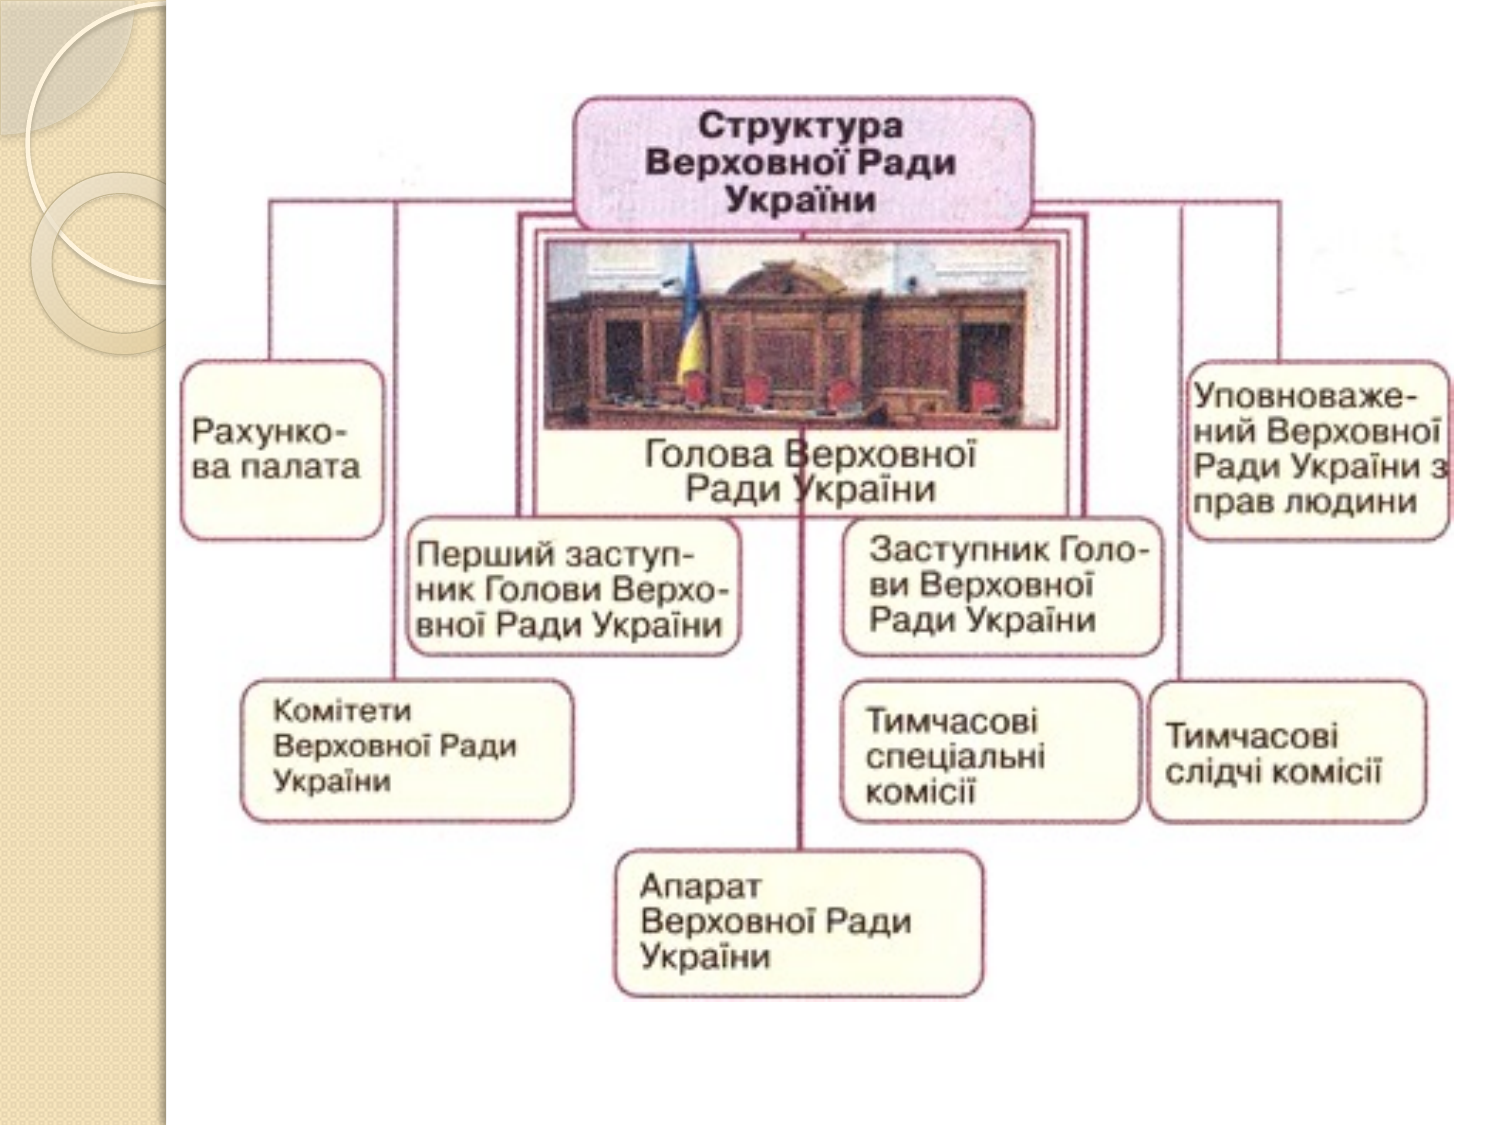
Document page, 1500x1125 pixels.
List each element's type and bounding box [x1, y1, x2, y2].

picture [175, 93, 1454, 1003]
